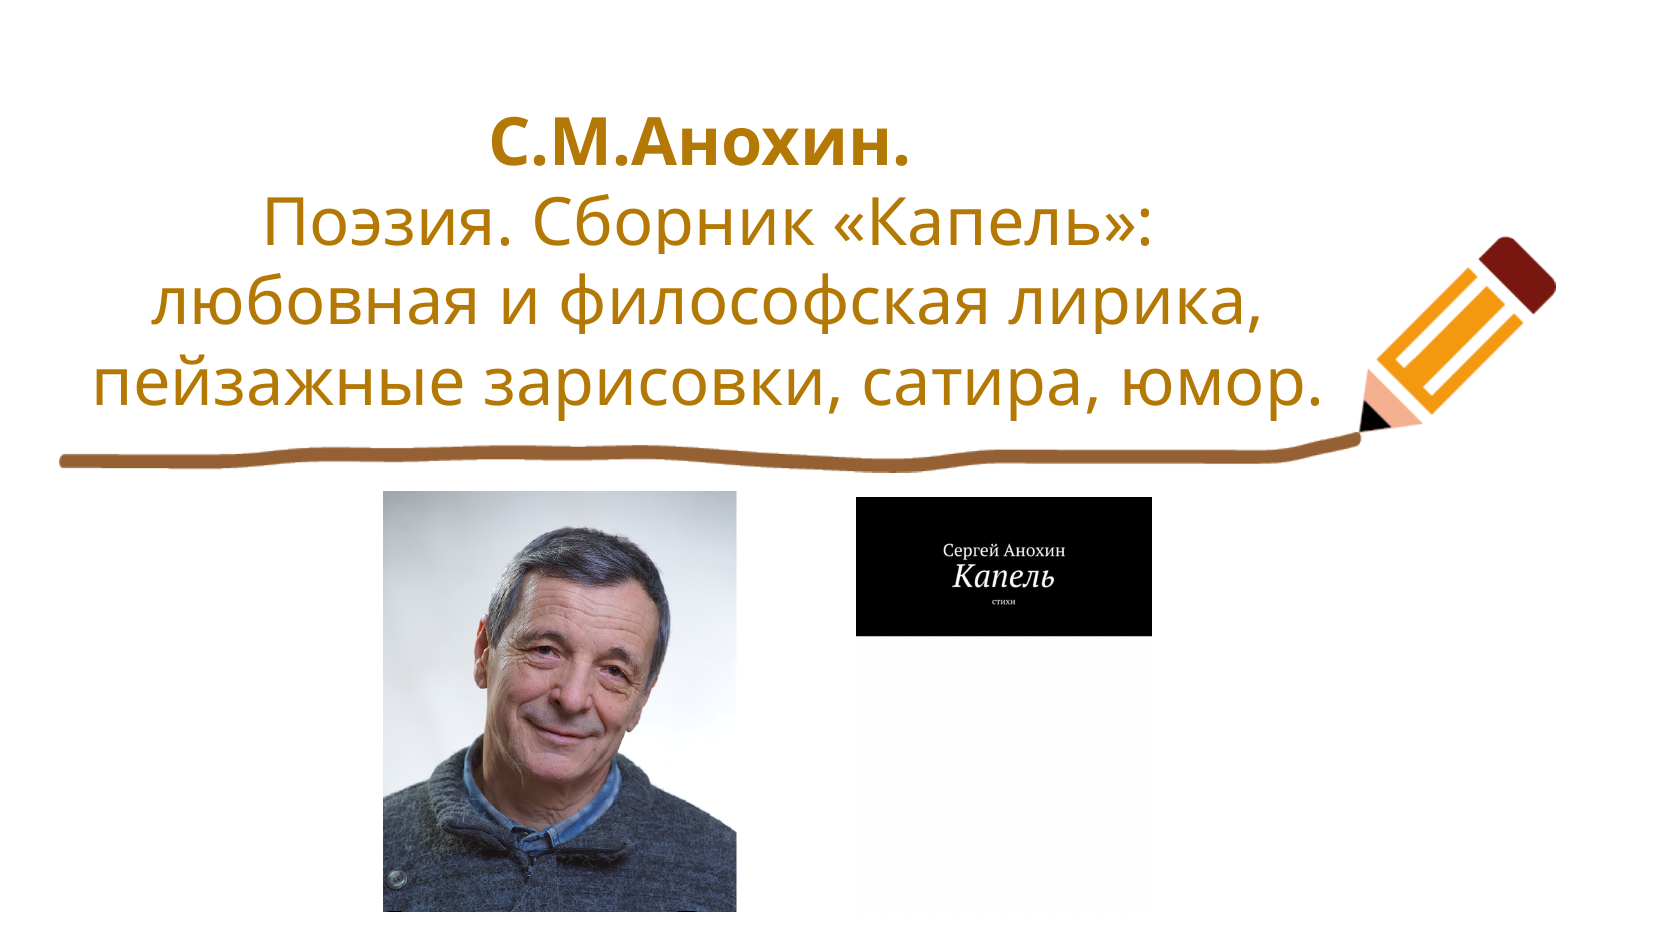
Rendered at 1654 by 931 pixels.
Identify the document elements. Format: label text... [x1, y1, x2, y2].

title С.М.Анохин. Поэзия. Сборник «Капель»: любовная и философская лирика, пейзажные зарисовки, сатира, юмор. [88, 88, 1329, 429]
picture [383, 491, 739, 916]
picture [856, 497, 1152, 916]
picture [59, 236, 1556, 473]
